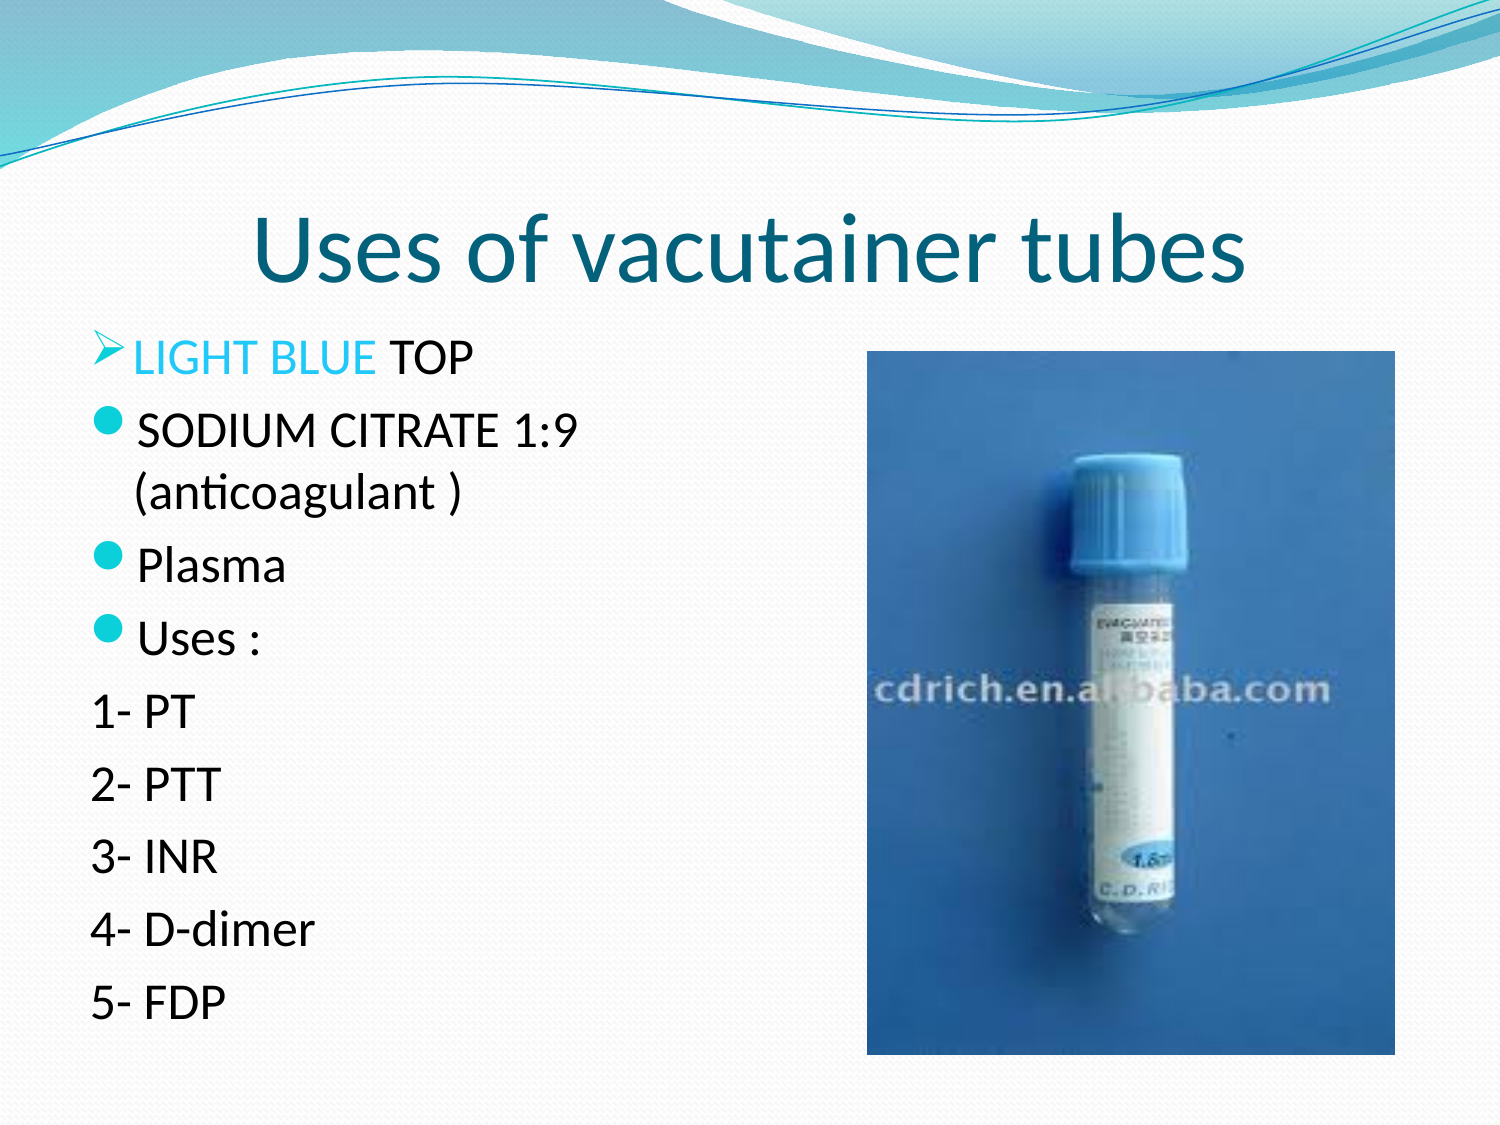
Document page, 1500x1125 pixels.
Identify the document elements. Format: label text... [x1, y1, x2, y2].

title Uses of vacutainer tubes [75, 115, 1425, 303]
list LIGHT BLUE TOP SODIUM CITRATE 1:9 (anticoagulant ) Plasma Uses : 1- PT 2- PTT 3- INR 4- D-dimer 5- FDP [75, 314, 774, 1043]
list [866, 351, 1395, 1055]
